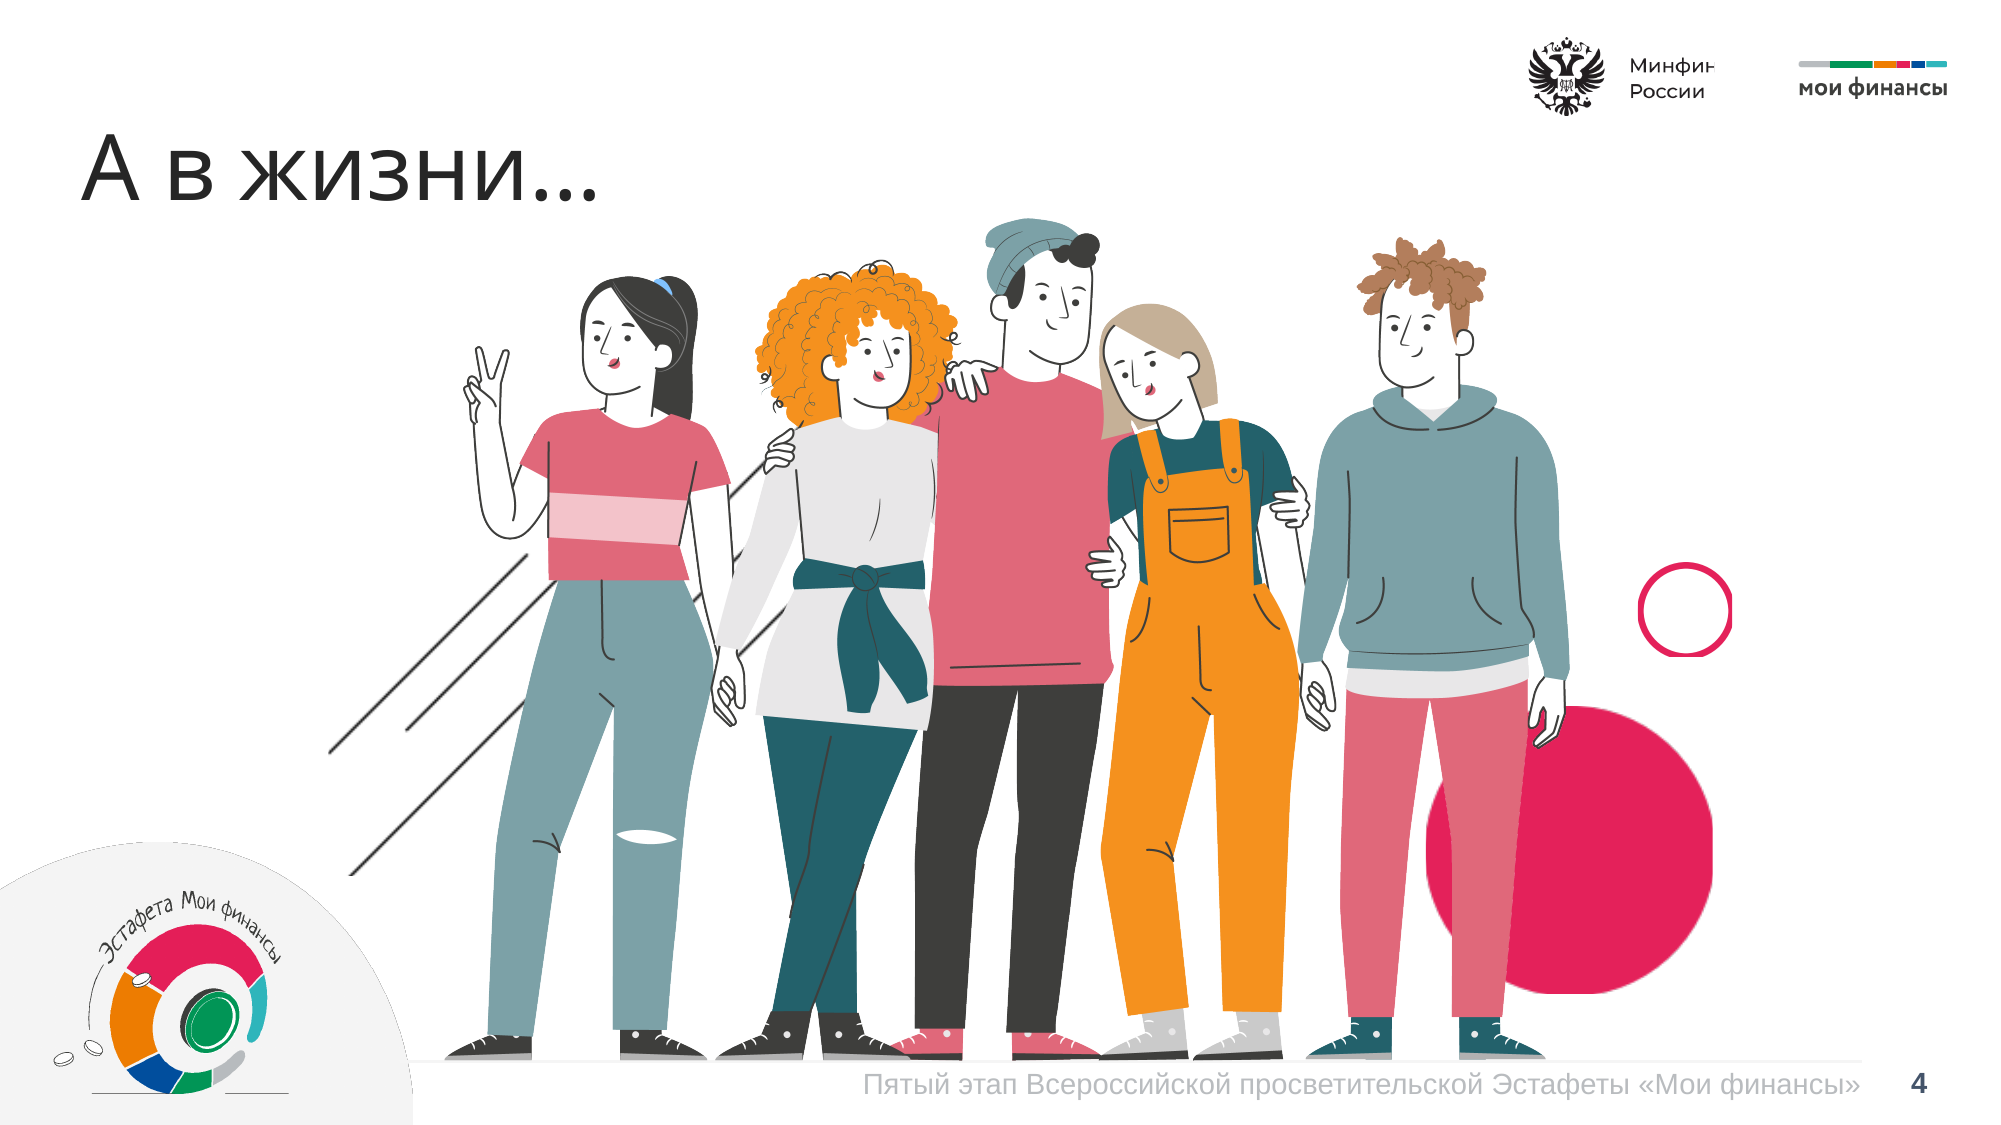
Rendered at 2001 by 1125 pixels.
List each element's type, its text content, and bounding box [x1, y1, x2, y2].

picture [1637, 562, 1733, 658]
slide_number 4 [1862, 1052, 1943, 1113]
picture [0, 218, 1713, 1125]
text_box А в жизни… [81, 121, 768, 221]
